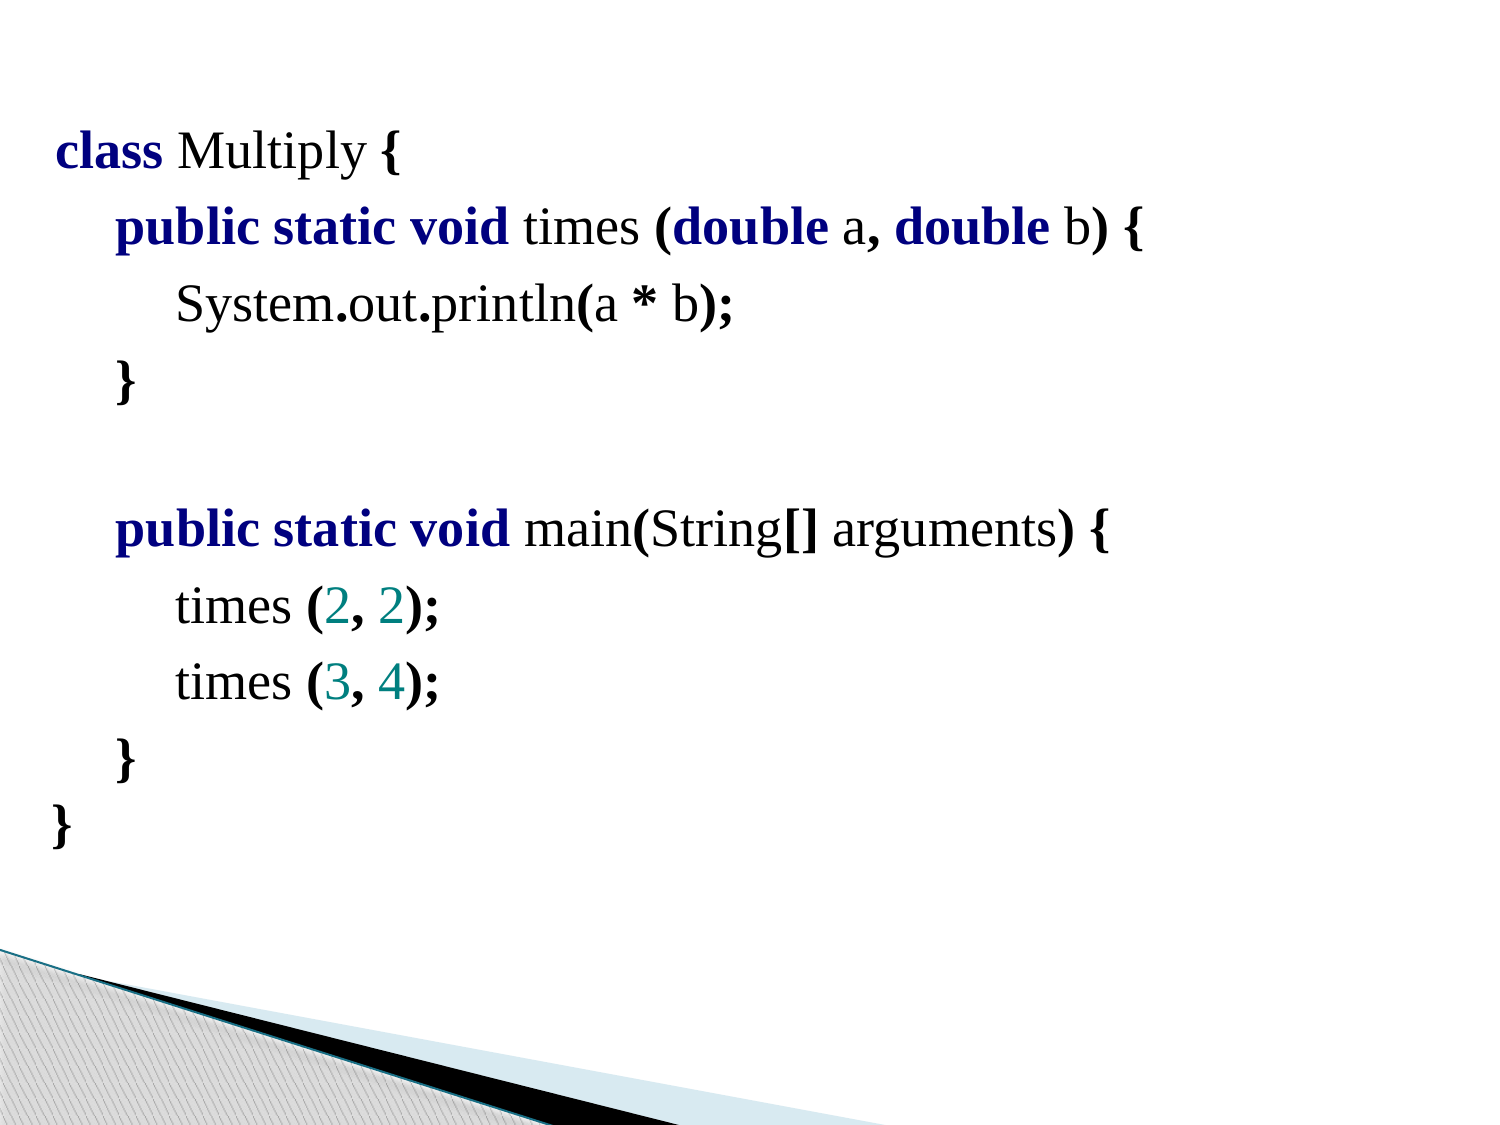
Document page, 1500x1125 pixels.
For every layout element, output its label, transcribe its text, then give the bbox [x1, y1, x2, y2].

text_box public static void main(String[] arguments) { times (2, 2); times (3, 4); } [115, 509, 1112, 795]
text_box class Multiply { public static void times (double a, double b) { System.out.println(a * b); } [55, 130, 1145, 416]
text_box } [51, 805, 73, 861]
